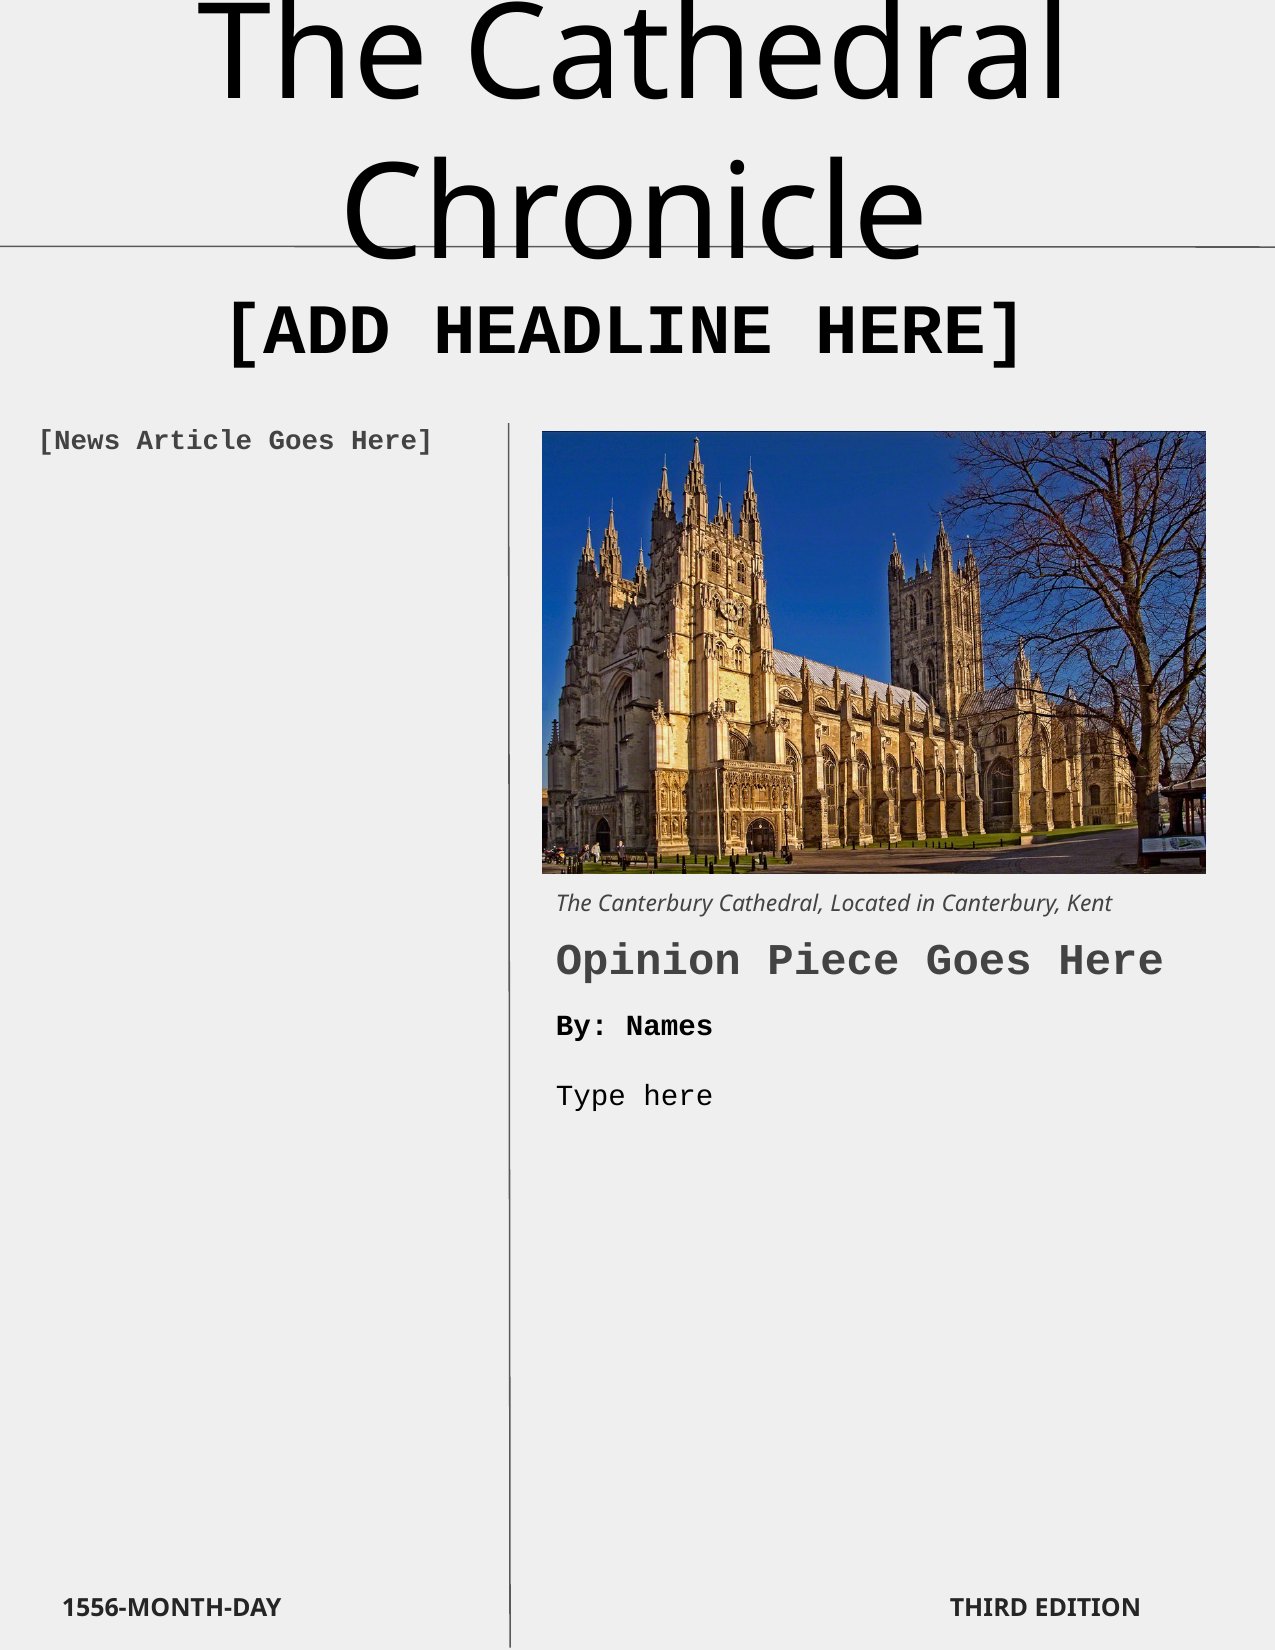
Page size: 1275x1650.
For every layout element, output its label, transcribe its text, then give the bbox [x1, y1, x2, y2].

text_box [ADD HEADLINE HERE] [21, 256, 1228, 399]
text_box THIRD EDITION [606, 1577, 1162, 1635]
text_box [News Article Goes Here] [17, 402, 477, 488]
text_box Opinion Piece Goes Here [535, 918, 1197, 986]
text_box 1556-MONTH-DAY [41, 1577, 503, 1635]
picture [541, 431, 1206, 874]
text_box The Cathedral Chronicle [23, 36, 1246, 214]
text_box The Canterbury Cathedral, Located in Canterbury, Kent [535, 873, 1197, 918]
text_box By: Names Type here [535, 986, 1197, 1415]
